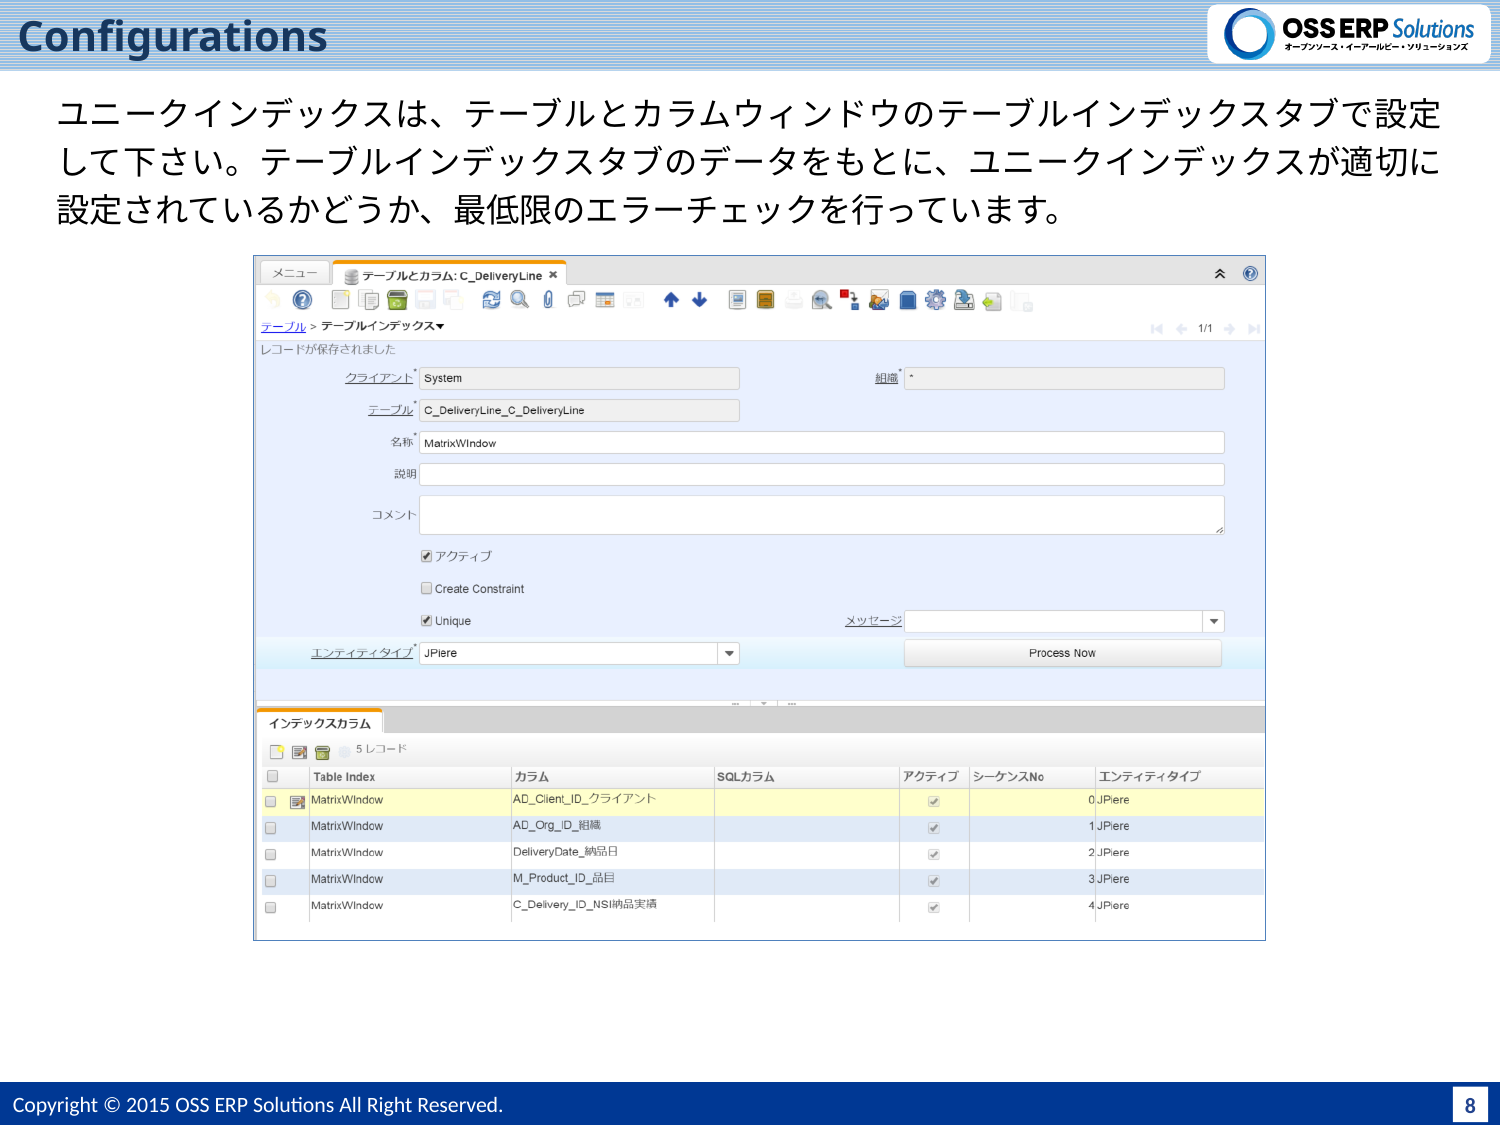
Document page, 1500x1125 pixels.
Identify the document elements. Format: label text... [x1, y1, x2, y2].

picture [1353, 8, 1474, 60]
title Configurations [2, 0, 1353, 70]
picture [253, 255, 1266, 941]
text_box ユニークインデックスは、テーブルとカラムウィンドウのテーブルインデックスタブで設定して下さい。テーブルインデックスタブのデータをもとに、ユニークインデックスが適切に設定されているかどうか、最低限のエラーチェックを行っています。 [39, 76, 1461, 257]
